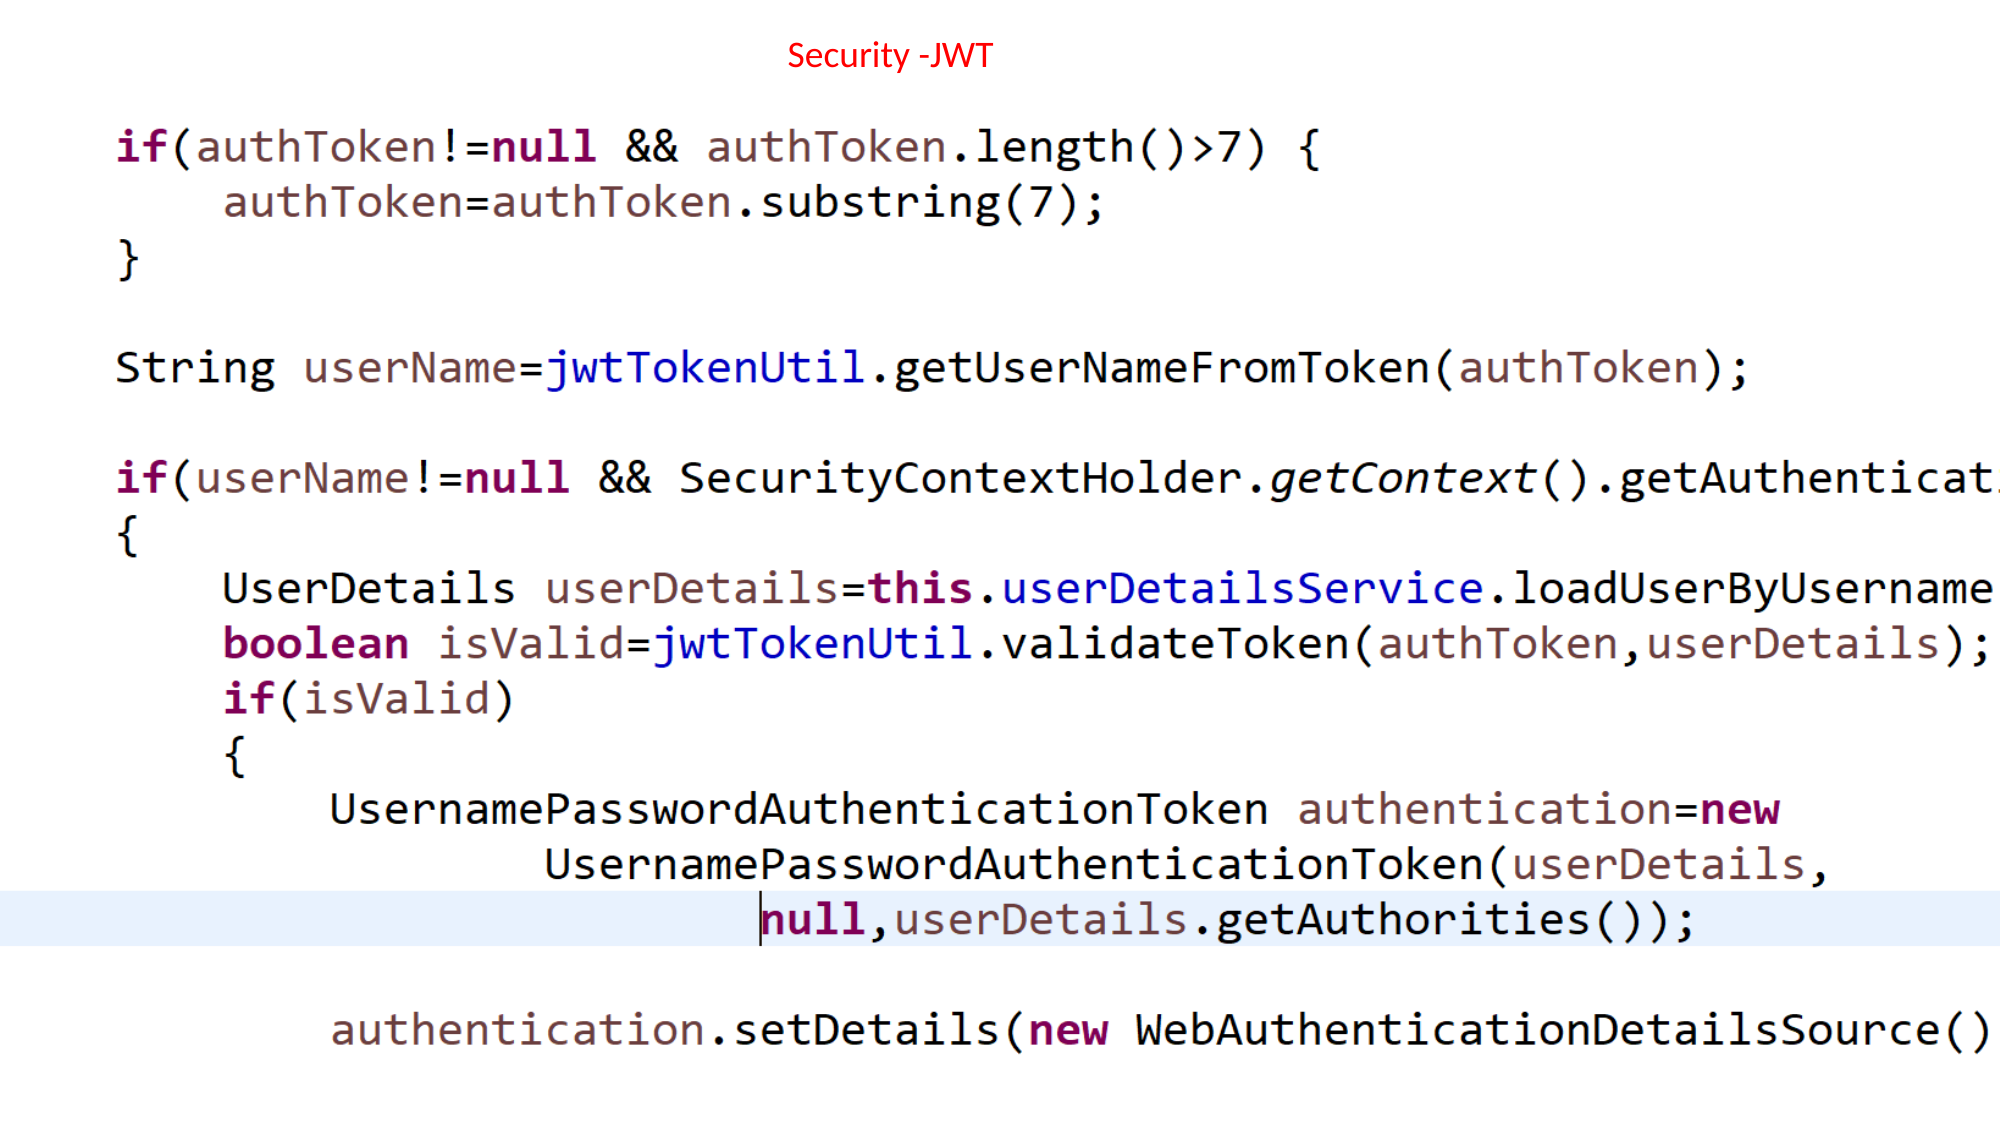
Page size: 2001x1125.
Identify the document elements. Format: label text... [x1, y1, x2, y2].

text_box Security -JWT [368, 16, 1413, 88]
picture [0, 103, 2000, 1061]
